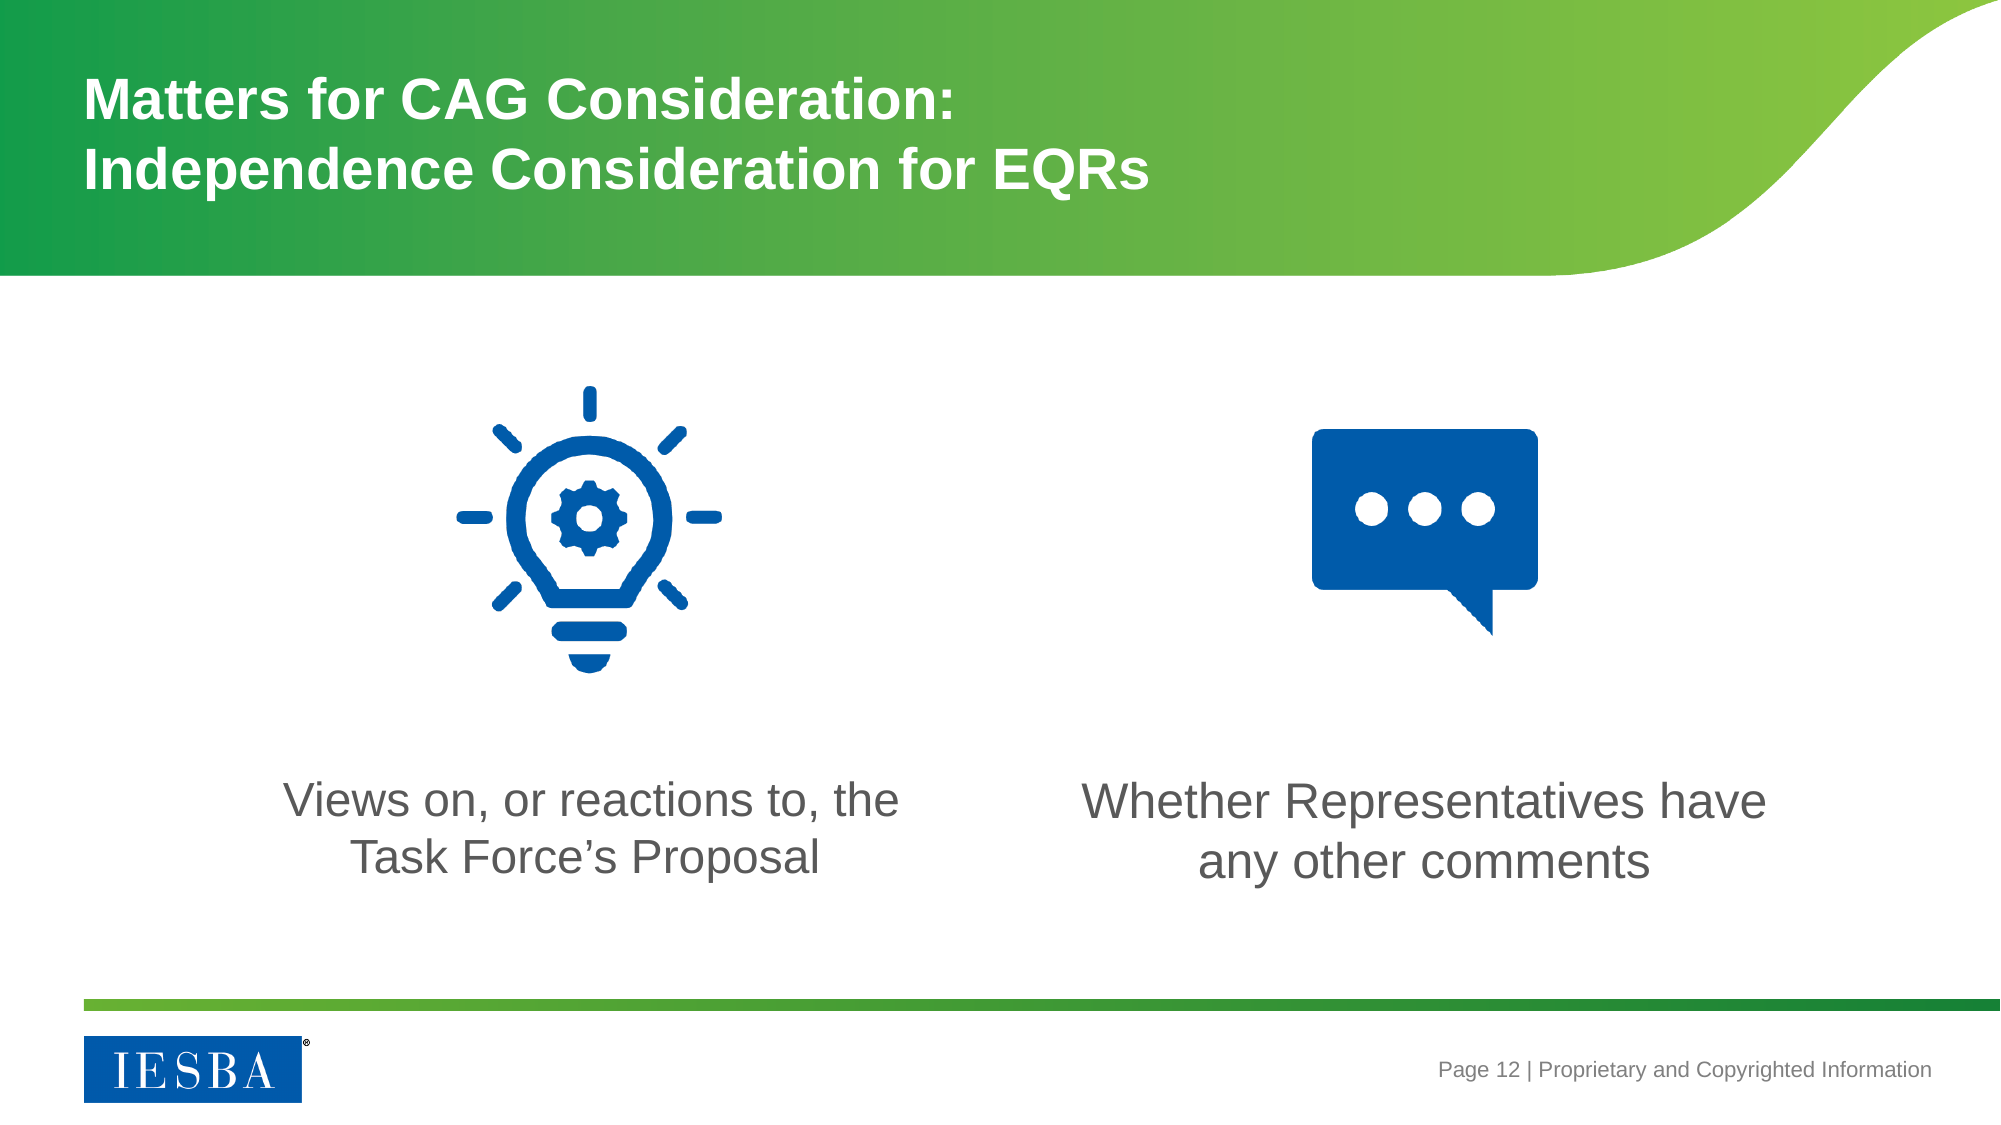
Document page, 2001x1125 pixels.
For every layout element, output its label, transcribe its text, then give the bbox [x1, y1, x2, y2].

title Matters for CAG Consideration: Independence Consideration for EQRs [83, 87, 1734, 175]
picture [84, 1036, 310, 1103]
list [83, 294, 1934, 965]
picture [0, 0, 2000, 276]
